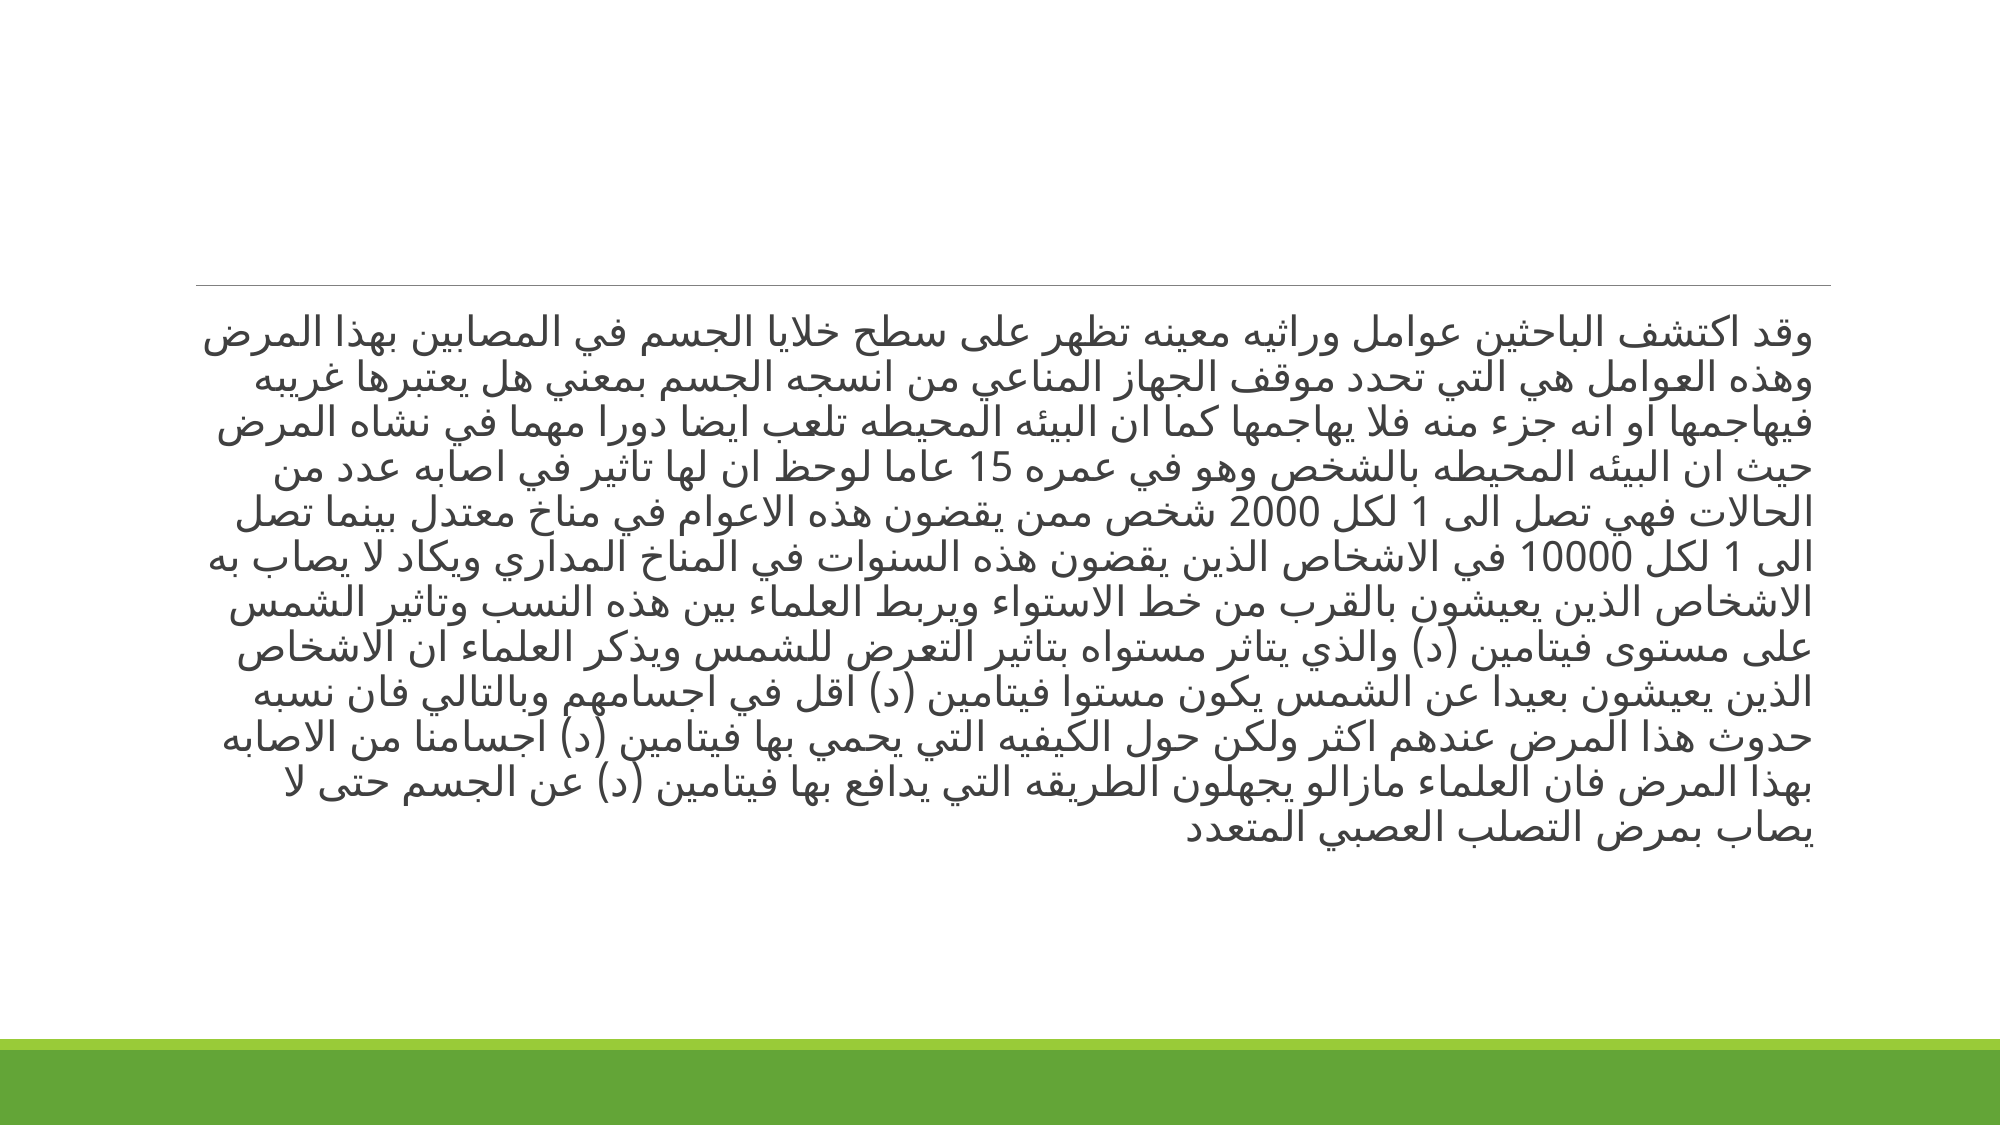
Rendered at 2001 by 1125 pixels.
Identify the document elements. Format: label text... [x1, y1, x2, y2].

list وقد اكتشف الباحثين عوامل وراثيه معينه تظهر على سطح خلايا الجسم في المصابين بهذا المرض وهذه العوامل هي التي تحدد موقف الجهاز المناعي من انسجه الجسم بمعني هل يعتبرها غريبه فيهاجمها او انه جزء منه فلا يهاجمها كما ان البيئه المحيطه تلعب ايضا دورا مهما في نشاه المرض حيث ان البيئه المحيطه بالشخص وهو في عمره 15 عاما لوحظ ان لها تاثير في اصابه عدد من الحالات فهي تصل الى 1 لكل 2000 شخص ممن يقضون هذه الاعوام في مناخ معتدل بينما تصل الى 1 لكل 10000 في الاشخاص الذين يقضون هذه السنوات في المناخ المداري ويكاد لا يصاب به الاشخاص الذين يعيشون بالقرب من خط الاستواء ويربط العلماء بين هذه النسب وتاثير الشمس على مستوى فيتامين (د) والذي يتاثر مستواه بتاثير التعرض للشمس ويذكر العلماء ان الاشخاص الذين يعيشون بعيدا عن الشمس يكون مستوا فيتامين (د) اقل في اجسامهم وبالتالي فان نسبه حدوث هذا المرض عندهم اكثر ولكن حول الكيفيه التي يحمي بها فيتامين (د) اجسامنا من الاصابه بهذا المرض فان العلماء مازالو يجهلون الطريقه التي يدافع بها فيتامين (د) عن الجسم حتى لا يصاب بمرض التصلب العصبي المتعدد [180, 302, 1830, 963]
